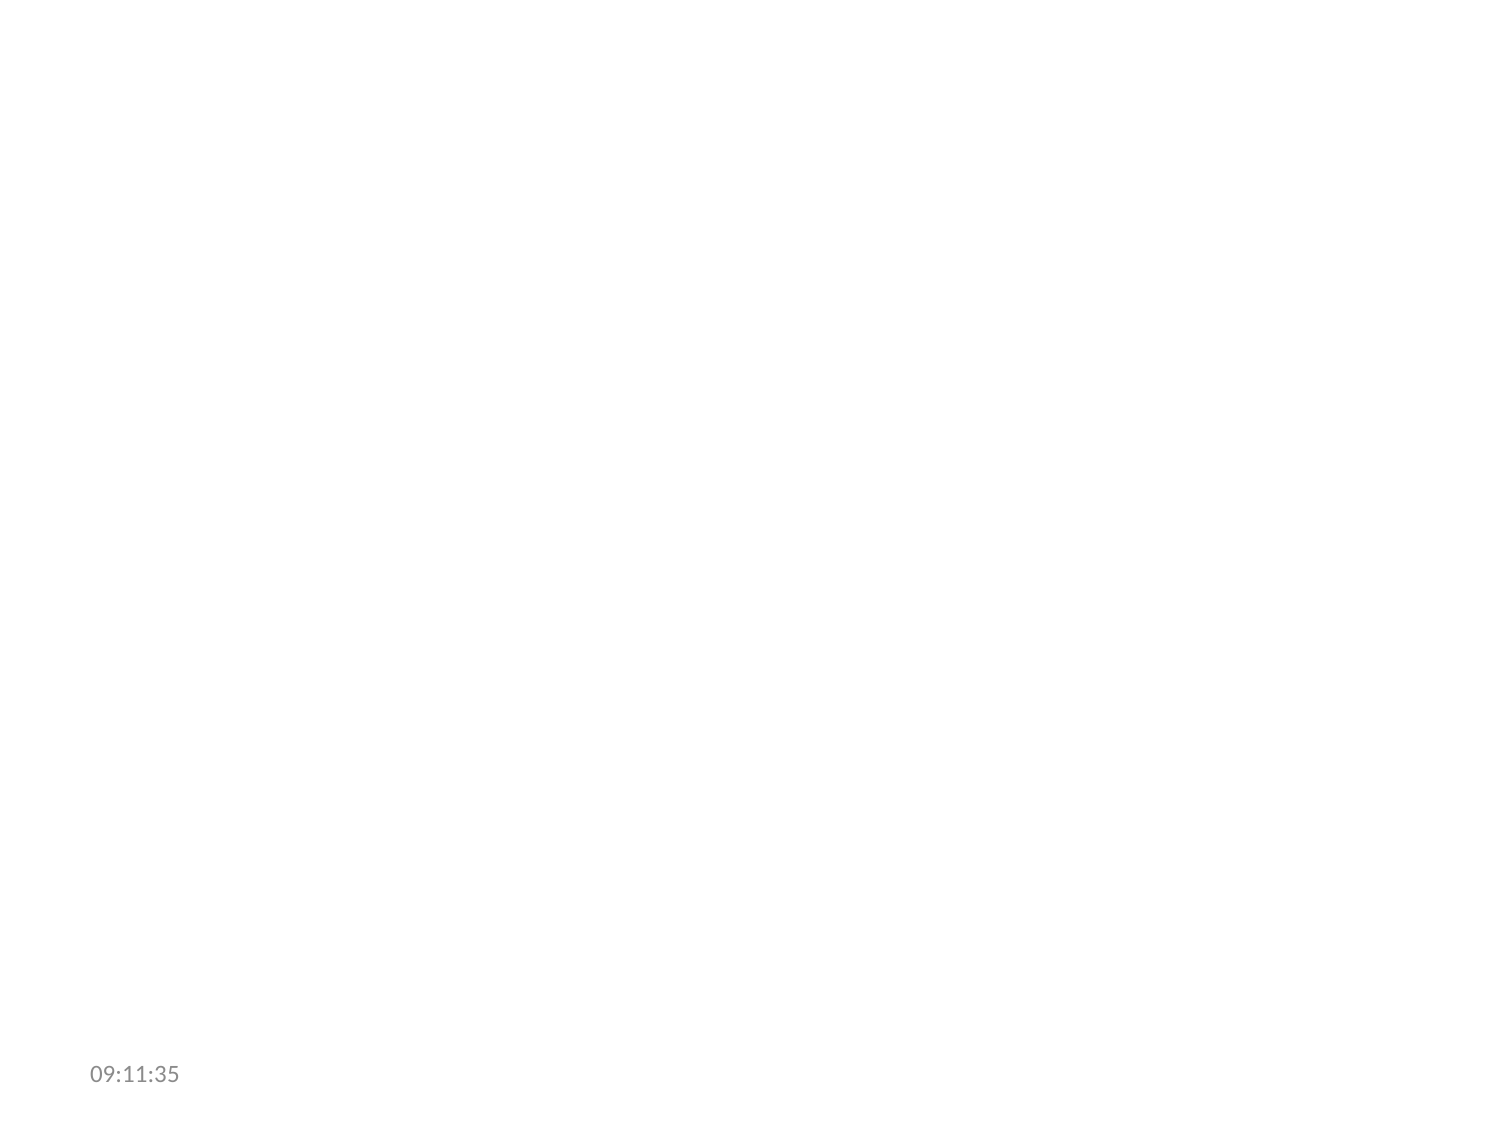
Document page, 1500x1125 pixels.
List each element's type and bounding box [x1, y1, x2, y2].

slide_number [75, 1042, 425, 1103]
